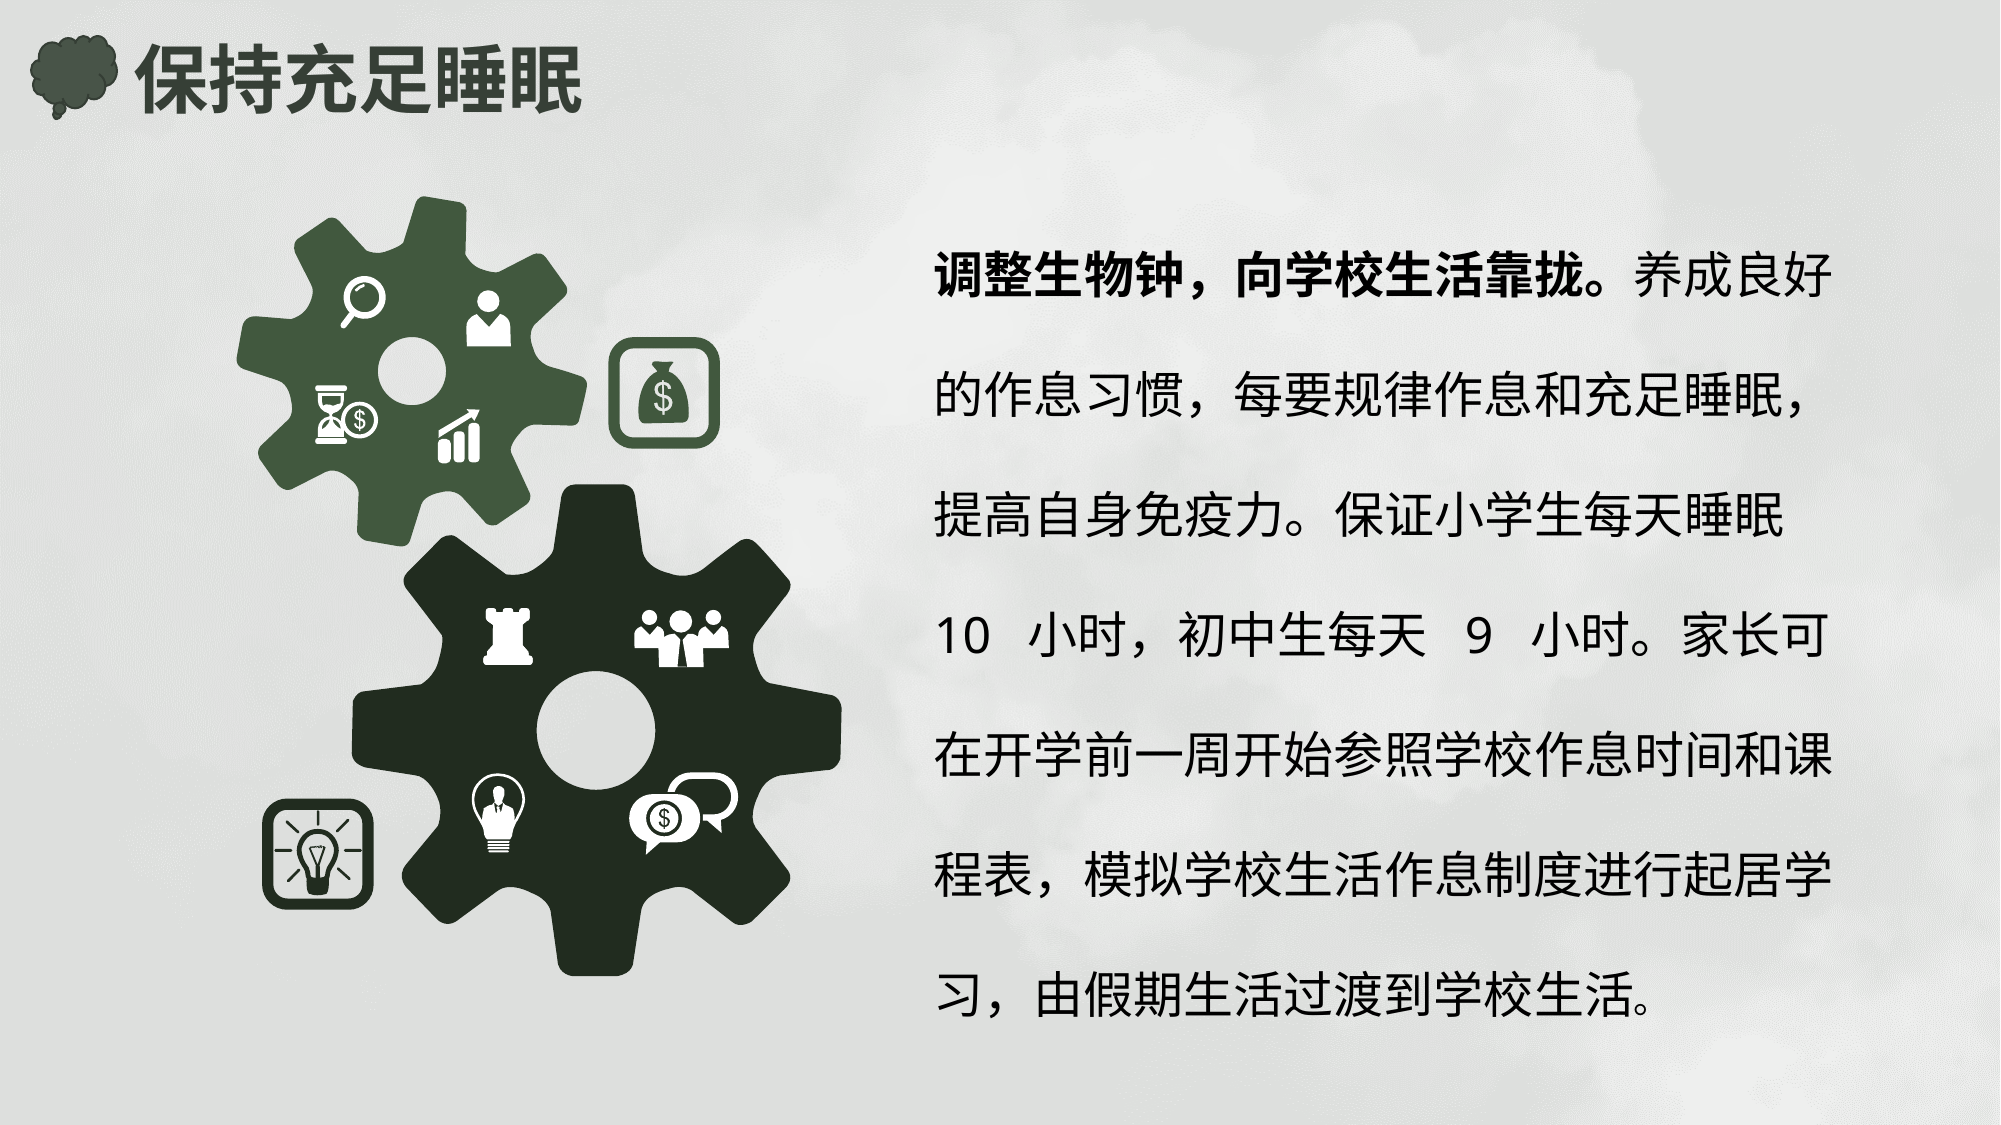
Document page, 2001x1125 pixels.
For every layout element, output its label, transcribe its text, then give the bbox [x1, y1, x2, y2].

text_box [274, 810, 351, 896]
text_box [267, 804, 351, 905]
text_box [30, 34, 118, 121]
text_box 调整生物钟，向学校生活靠拢。养成良好的作息习惯，每要规律作息和充足睡眠，提高自身免疫力。保证小学生每天睡眠 10 小时，初中生每天 9 小时。家长可在开学前一周开始参照学校作息时间和课程表，模拟学校生活作息制度进行起居学习，由假期生活过渡到学校生活。 [919, 176, 1874, 1032]
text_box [351, 484, 842, 977]
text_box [235, 195, 589, 549]
text_box 保持充足睡眠 [119, 24, 599, 130]
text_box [614, 342, 715, 444]
picture [0, 0, 2001, 1125]
